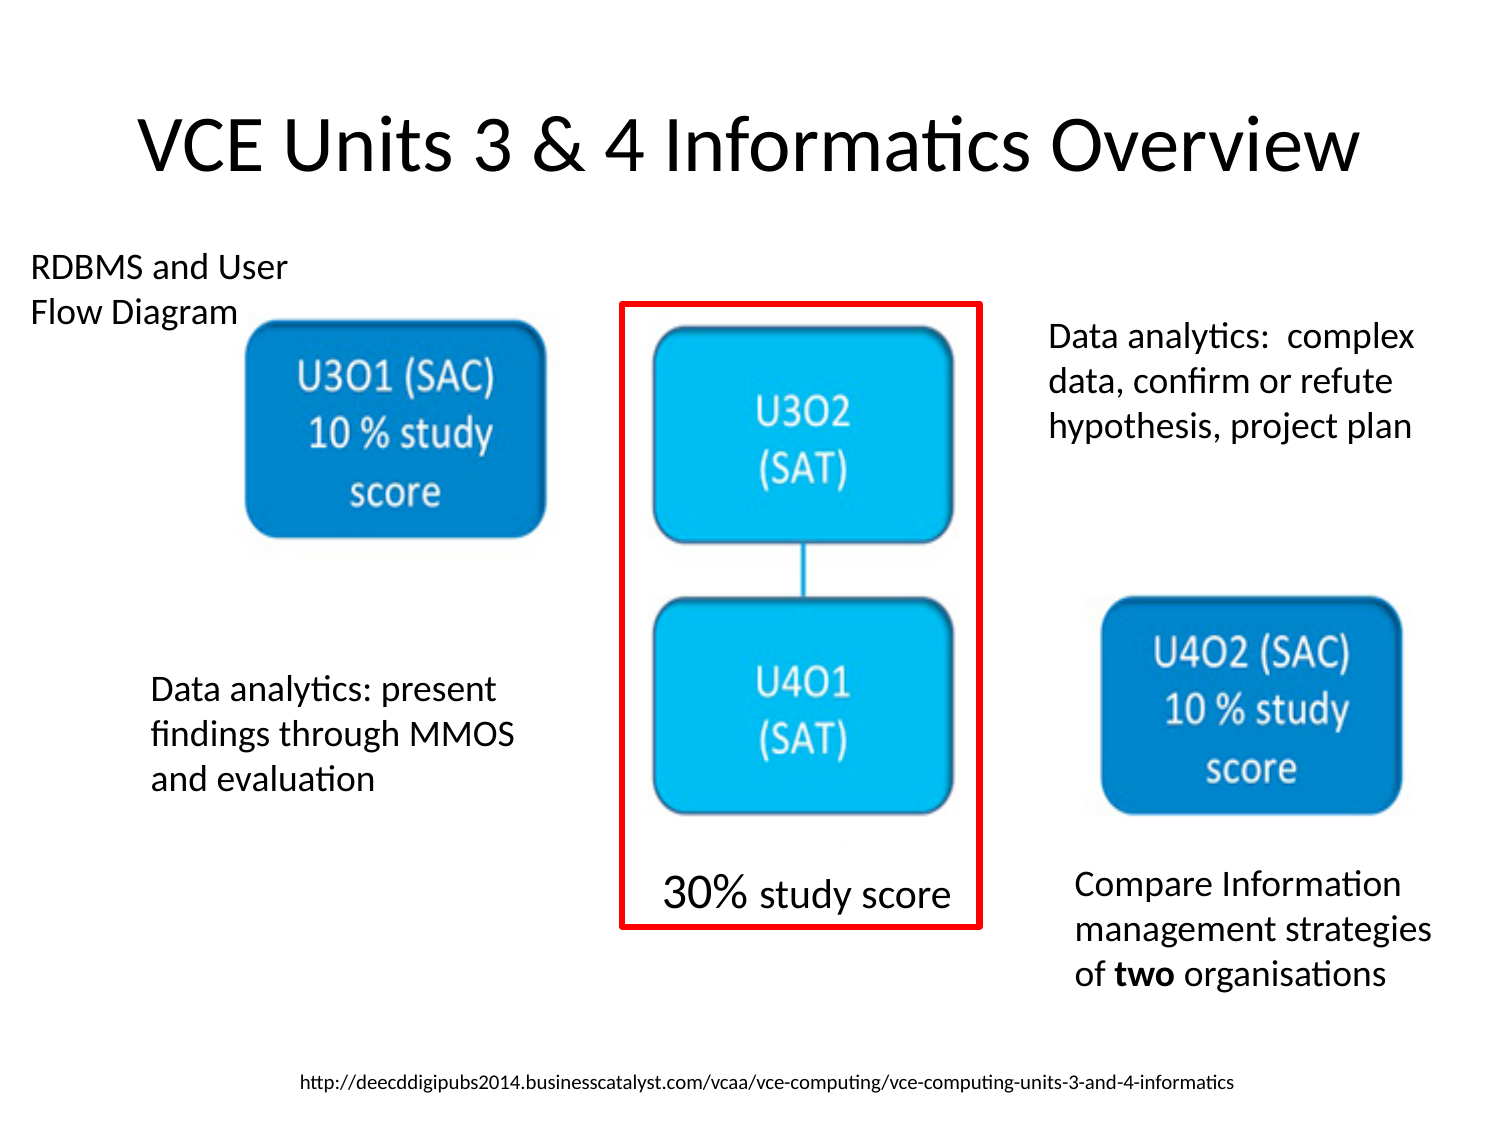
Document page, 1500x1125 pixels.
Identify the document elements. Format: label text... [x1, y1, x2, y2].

picture [227, 282, 574, 561]
text_box Data analytics: present findings through MMOS and evaluation [135, 656, 573, 807]
picture [1073, 564, 1431, 843]
text_box RDBMS and User Flow Diagram [15, 234, 329, 340]
text_box Compare Information management strategies of two organisations [1059, 851, 1474, 1002]
title VCE Units 3 & 4 Informatics Overview [75, 45, 1425, 233]
text_box http://deecddigipubs2014.businesscatalyst.com/vcaa/vce-computing/vce-computing-units-3-and-4-informatics [285, 1061, 1294, 1102]
text_box Data analytics: complex data, confirm or refute hypothesis, project plan [1033, 303, 1471, 454]
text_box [616, 288, 998, 928]
